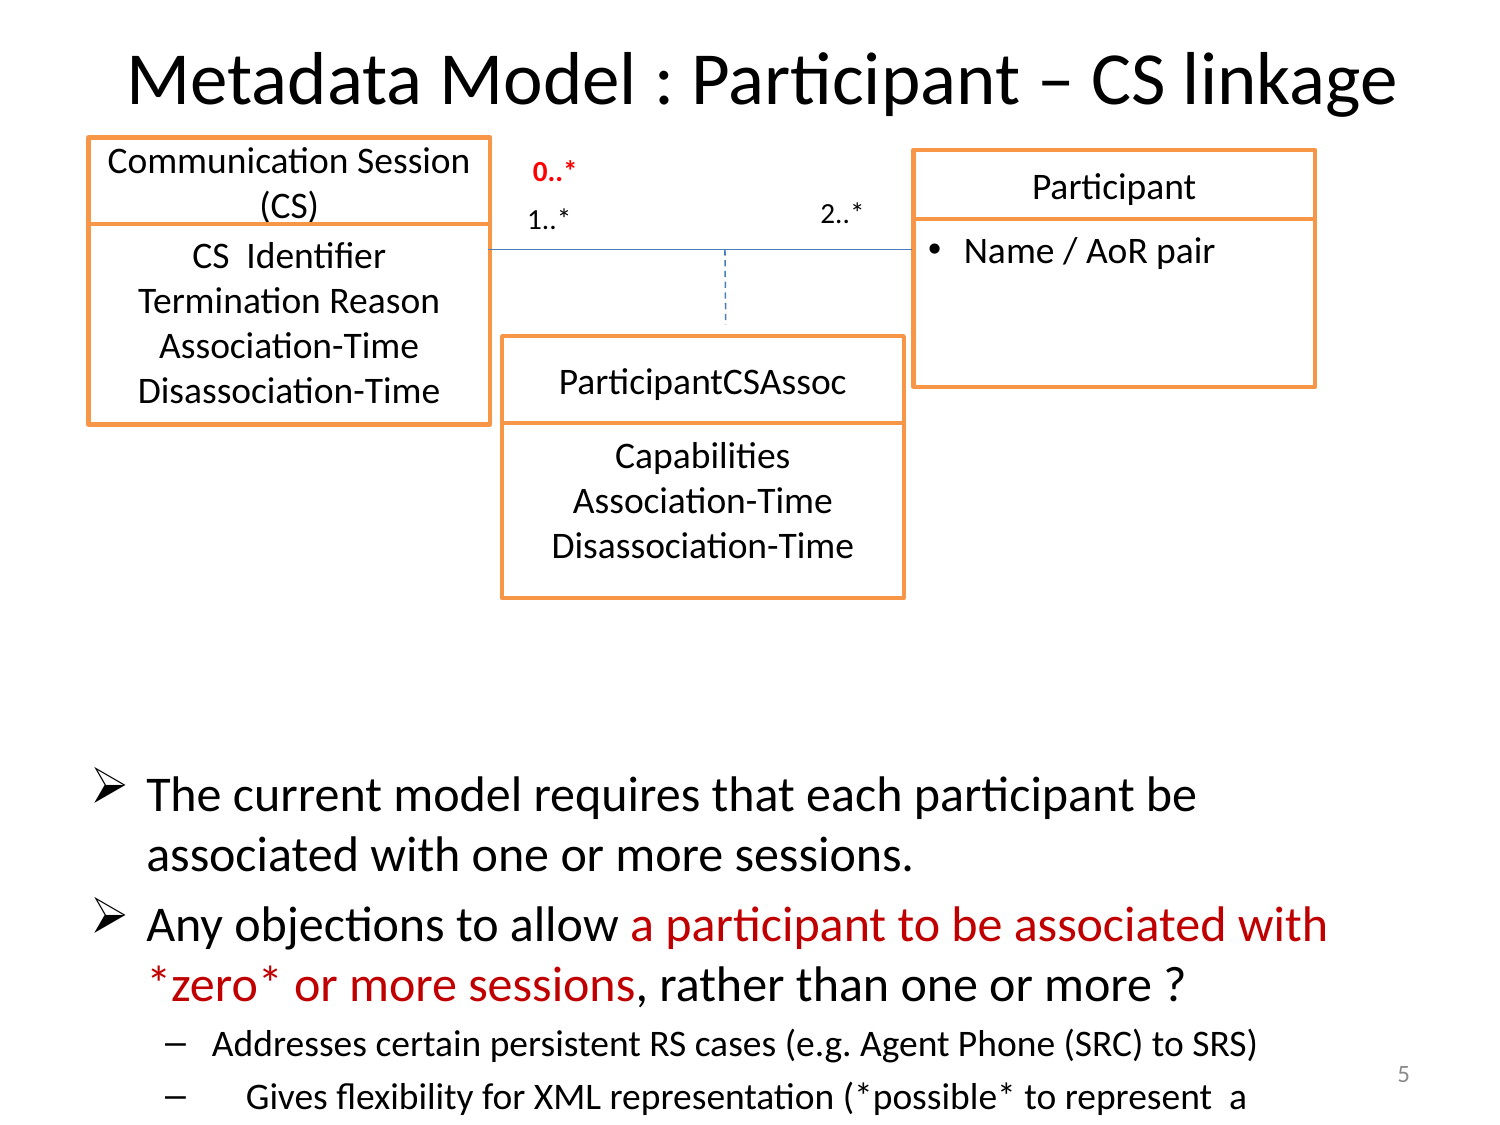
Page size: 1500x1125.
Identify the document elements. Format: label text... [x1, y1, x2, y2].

list The current model requires that each participant be associated with one or more sessions. Any objections to allow a participant to be associated with *zero* or more sessions, rather than one or more ? Addresses certain persistent RS cases (e.g. Agent Phone (SRC) to SRS) Gives flexibility for XML representation (*possible* to represent a participant in XML with no associations to sessions. ) [74, 124, 1426, 868]
text_box 1..* [510, 185, 609, 248]
title Metadata Model : Participant – CS linkage [87, 0, 1438, 151]
slide_number 5 [1337, 1042, 1425, 1103]
text_box 0..* [516, 137, 614, 202]
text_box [913, 149, 1316, 388]
text_box 2..* [804, 172, 902, 248]
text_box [88, 137, 491, 425]
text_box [501, 335, 904, 599]
